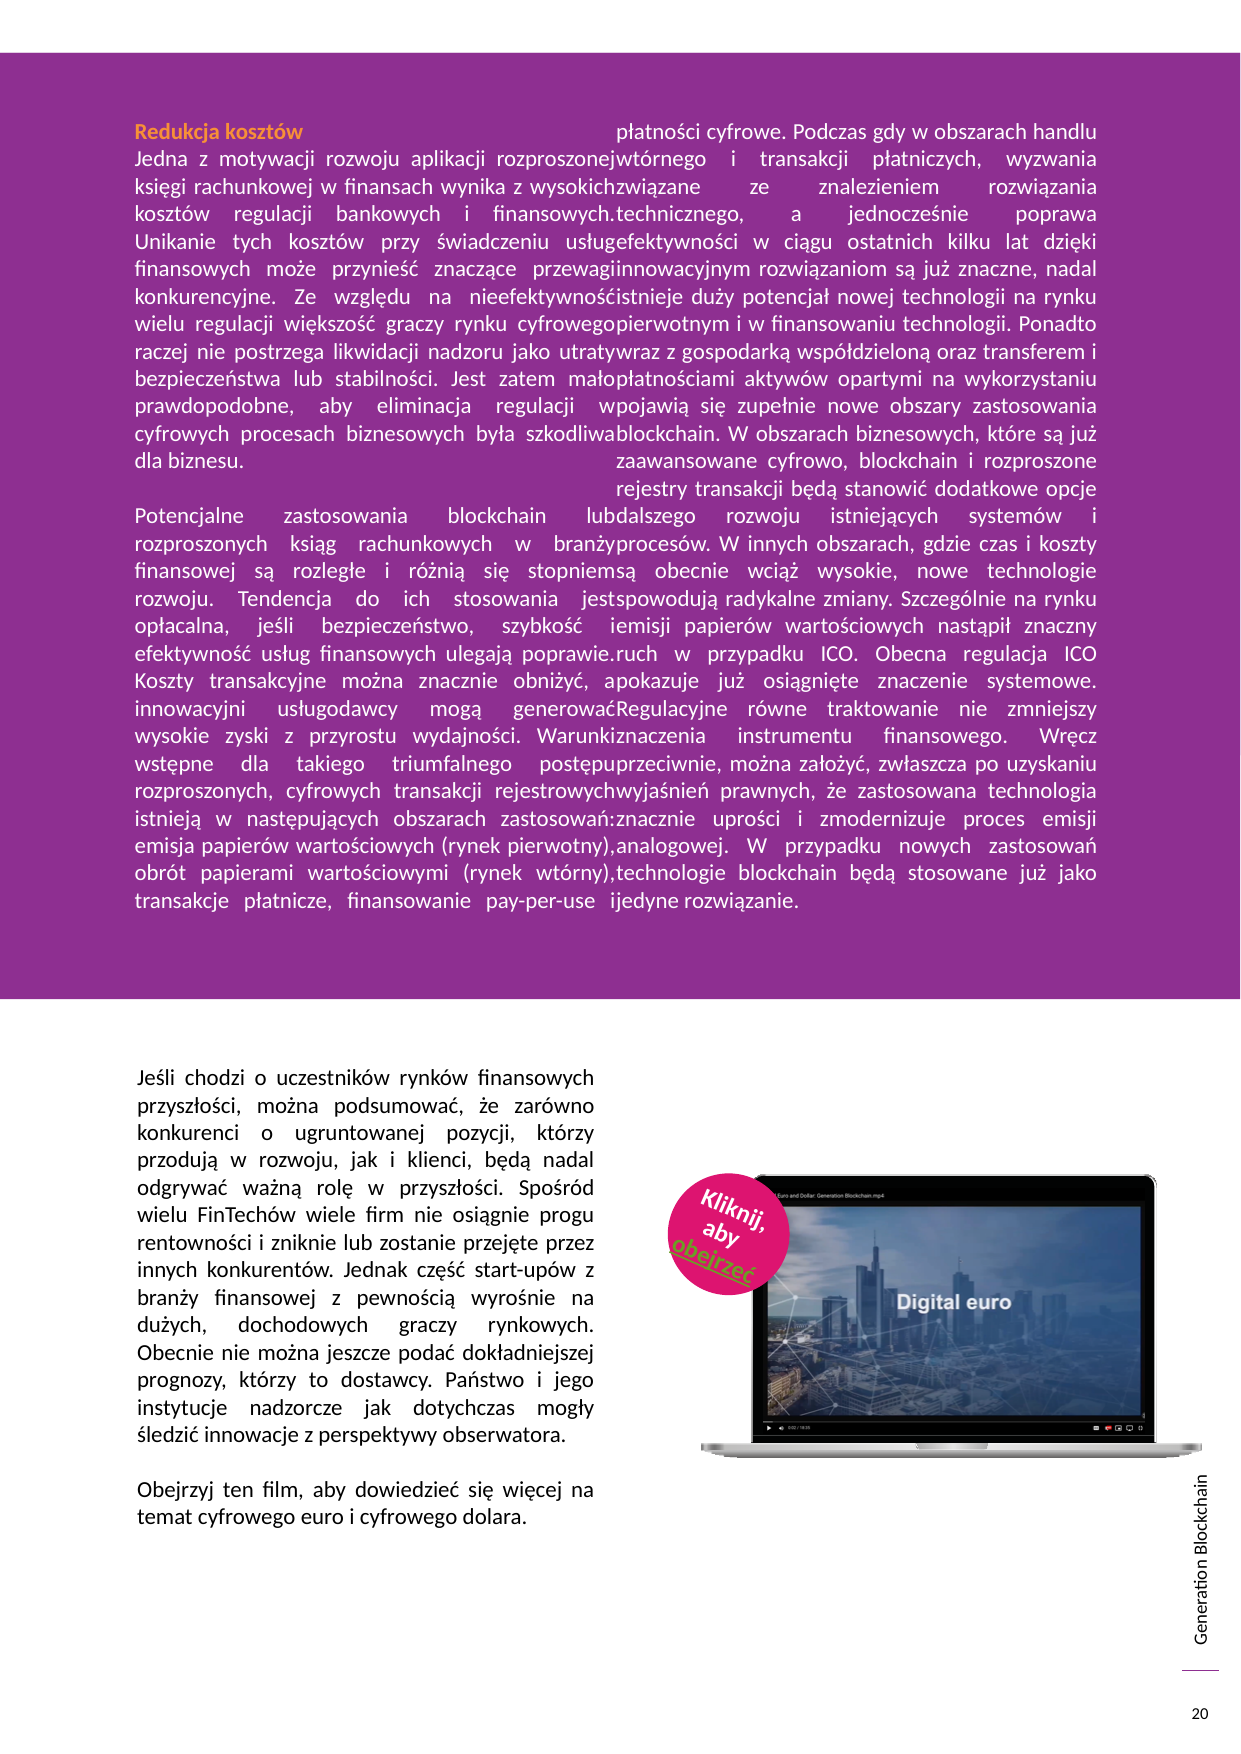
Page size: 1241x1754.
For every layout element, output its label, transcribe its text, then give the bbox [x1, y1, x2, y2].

list Redukcja kosztów Jedna z motywacji rozwoju aplikacji rozproszonej księgi rachunkowej w finansach wynika z wysokich kosztów regulacji bankowych i finansowych. Unikanie tych kosztów przy świadczeniu usług finansowych może przynieść znaczące przewagi konkurencyjne. Ze względu na nieefektywność wielu regulacji większość graczy rynku cyfrowego raczej nie postrzega likwidacji nadzoru jako utraty bezpieczeństwa lub stabilności. Jest zatem mało prawdopodobne, aby eliminacja regulacji w cyfrowych procesach biznesowych była szkodliwa dla biznesu. Potencjalne zastosowania blockchain lub rozproszonych ksiąg rachunkowych w branży finansowej są rozległe i różnią się stopniem rozwoju. Tendencja do ich stosowania jest opłacalna, jeśli bezpieczeństwo, szybkość i efektywność usług finansowych ulegają poprawie. Koszty transakcyjne można znacznie obniżyć, a innowacyjni usługodawcy mogą generować wysokie zyski z przyrostu wydajności. Warunki wstępne dla takiego triumfalnego postępu rozproszonych, cyfrowych transakcji rejestrowych istnieją w następujących obszarach zastosowań: emisja papierów wartościowych (rynek pierwotny), obrót papierami wartościowymi (rynek wtórny), transakcje płatnicze, finansowanie pay-per-use i płatności cyfrowe. Podczas gdy w obszarach handlu wtórnego i transakcji płatniczych, wyzwania związane ze znalezieniem rozwiązania technicznego, a jednocześnie poprawa efektywności w ciągu ostatnich kilku lat dzięki innowacyjnym rozwiązaniom są już znaczne, nadal istnieje duży potencjał nowej technologii na rynku pierwotnym i w finansowaniu technologii. Ponadto wraz z gospodarką współdzieloną oraz transferem i płatnościami aktywów opartymi na wykorzystaniu pojawią się zupełnie nowe obszary zastosowania blockchain. W obszarach biznesowych, które są już zaawansowane cyfrowo, blockchain i rozproszone rejestry transakcji będą stanowić dodatkowe opcje dalszego rozwoju istniejących systemów i procesów. W innych obszarach, gdzie czas i koszty są obecnie wciąż wysokie, nowe technologie spowodują radykalne zmiany. Szczególnie na rynku emisji papierów wartościowych nastąpił znaczny ruch w przypadku ICO. Obecna regulacja ICO pokazuje już osiągnięte znaczenie systemowe. Regulacyjne równe traktowanie nie zmniejszy znaczenia instrumentu finansowego. Wręcz przeciwnie, można założyć, zwłaszcza po uzyskaniu wyjaśnień prawnych, że zastosowana technologia znacznie uprości i zmodernizuje proces emisji analogowej. W przypadku nowych zastosowań technologie blockchain będą stosowane już jako jedyne rozwiązanie. [119, 109, 1113, 725]
text_box [0, 52, 1241, 1000]
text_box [661, 1173, 797, 1296]
picture [763, 1188, 1145, 1434]
text_box Jeśli chodzi o uczestników rynków finansowych przyszłości, można podsumować, że zarówno konkurenci o ugruntowanej pozycji, którzy przodują w rozwoju, jak i klienci, będą nadal odgrywać ważną rolę w przyszłości. Spośród wielu FinTechów wiele firm nie osiągnie progu rentowności i zniknie lub zostanie przejęte przez innych konkurentów. Jednak część start-upów z branży finansowej z pewnością wyrośnie na dużych, dochodowych graczy rynkowych. Obecnie nie można jeszcze podać dokładniejszej prognozy, którzy to dostawcy. Państwo i jego instytucje nadzorcze jak dotychczas mogły śledzić innowacje z perspektywy obserwatora. Obejrzyj ten film, aby dowiedzieć się więcej na temat cyfrowego euro i cyfrowego dolara. [122, 1055, 1116, 1701]
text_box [701, 1174, 1202, 1458]
slide_number 20 [1169, 1674, 1231, 1751]
